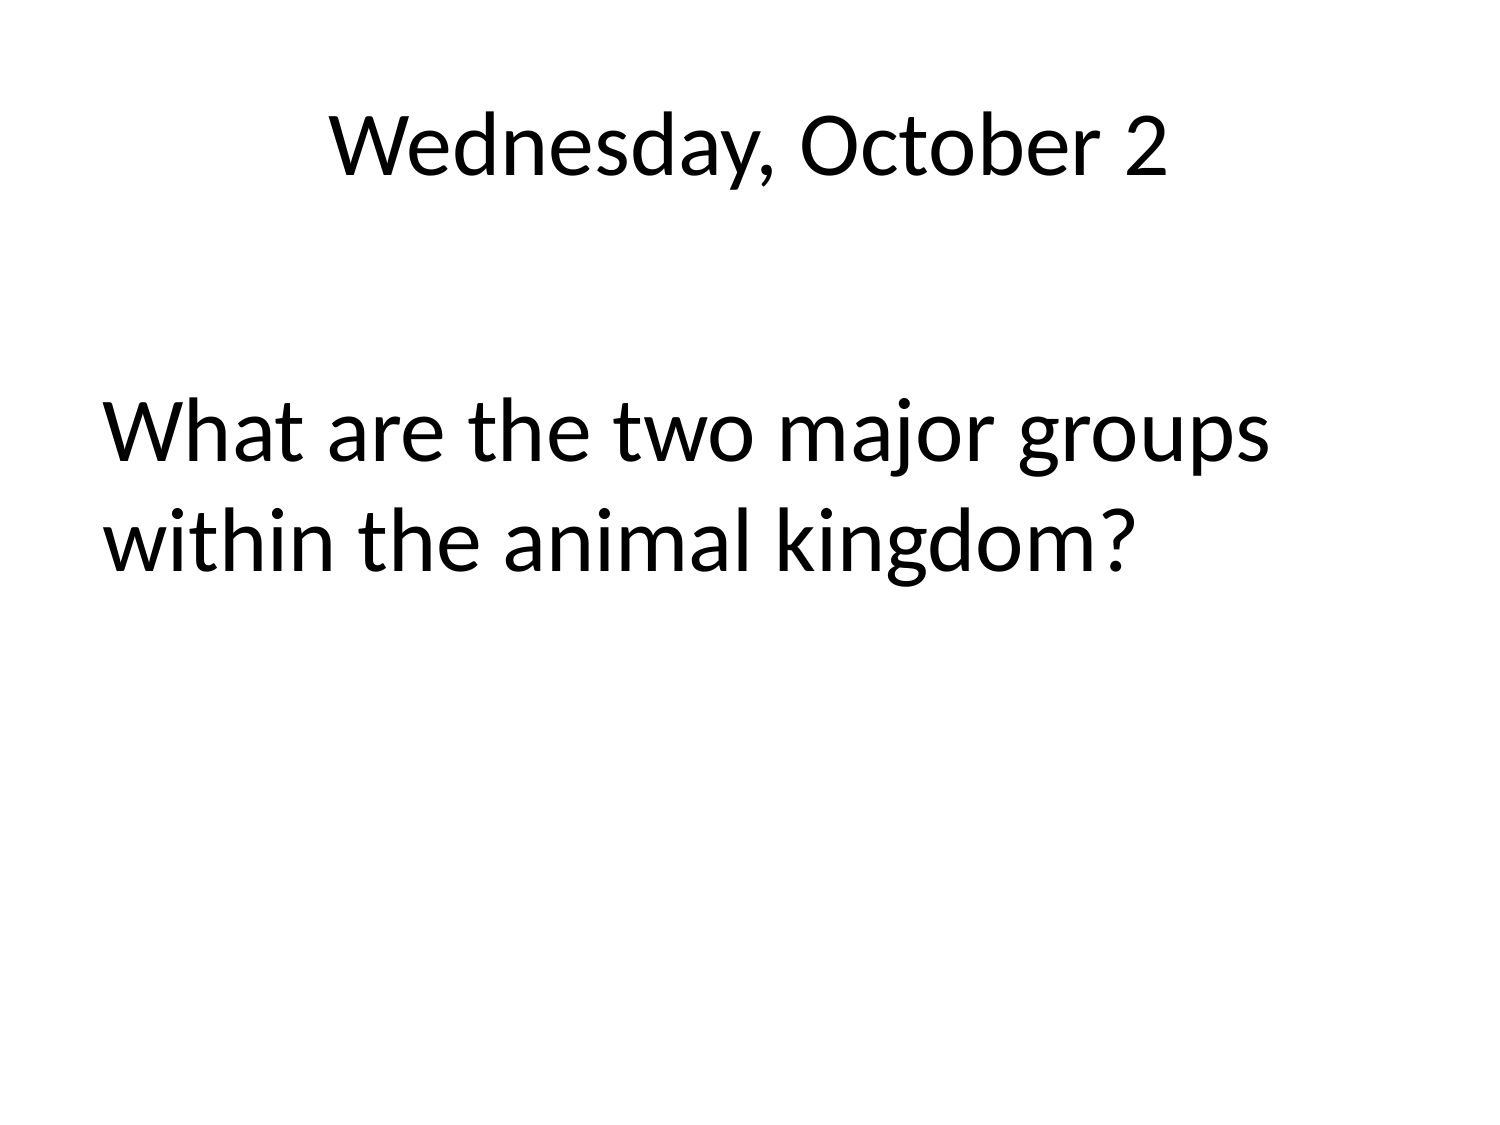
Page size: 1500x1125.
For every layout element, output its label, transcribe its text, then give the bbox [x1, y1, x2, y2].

title Wednesday, October 2 [75, 45, 1425, 233]
text_box What are the two major groups within the animal kingdom? [87, 362, 1363, 598]
